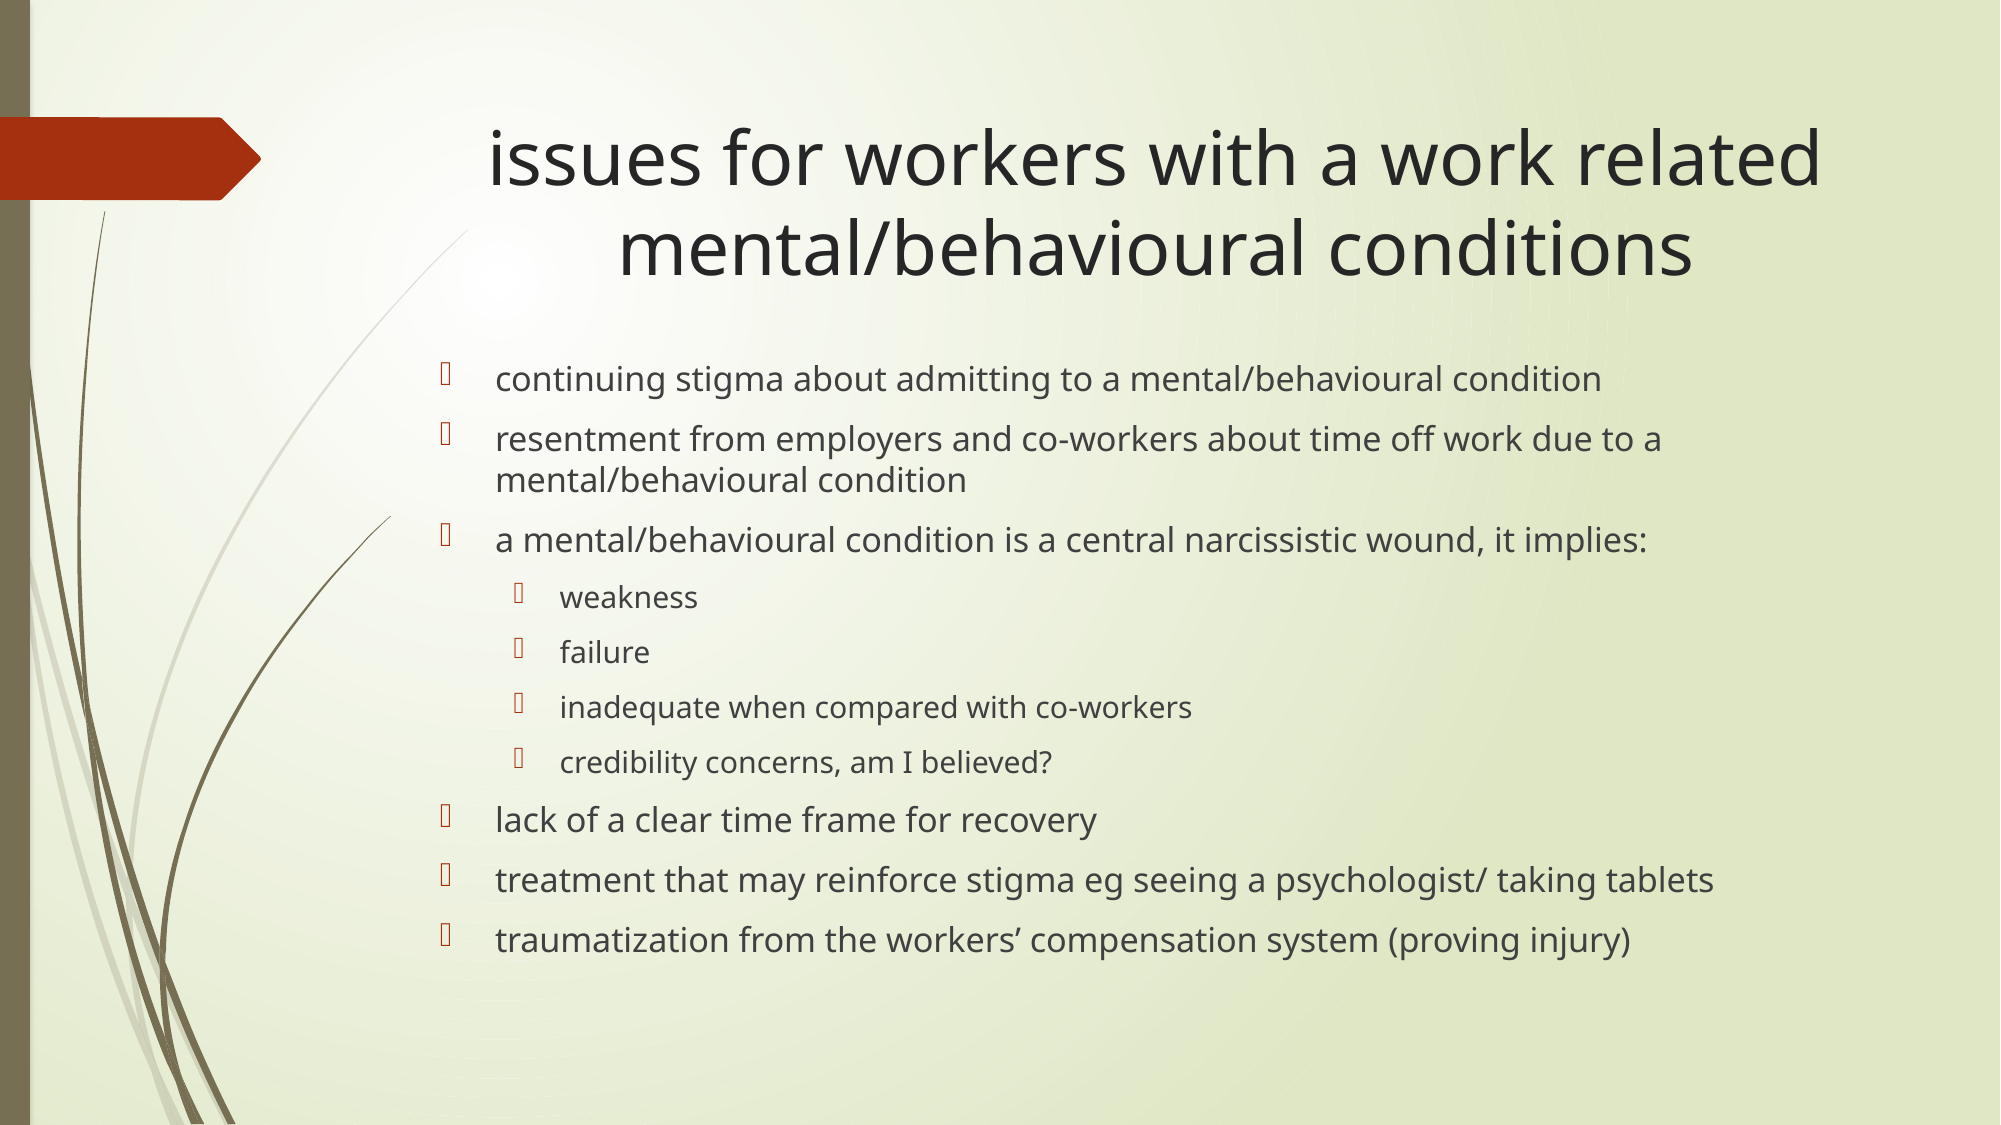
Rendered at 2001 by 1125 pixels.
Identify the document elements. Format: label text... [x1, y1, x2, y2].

list continuing stigma about admitting to a mental/behavioural condition resentment from employers and co-workers about time off work due to a mental/behavioural condition a mental/behavioural condition is a central narcissistic wound, it implies: weakness failure inadequate when compared with co-workers credibility concerns, am I believed? lack of a clear time frame for recovery treatment that may reinforce stigma eg seeing a psychologist/ taking tablets traumatization from the workers’ compensation system (proving injury) [424, 350, 1888, 970]
title issues for workers with a work related mental/behavioural conditions [425, 102, 1888, 313]
